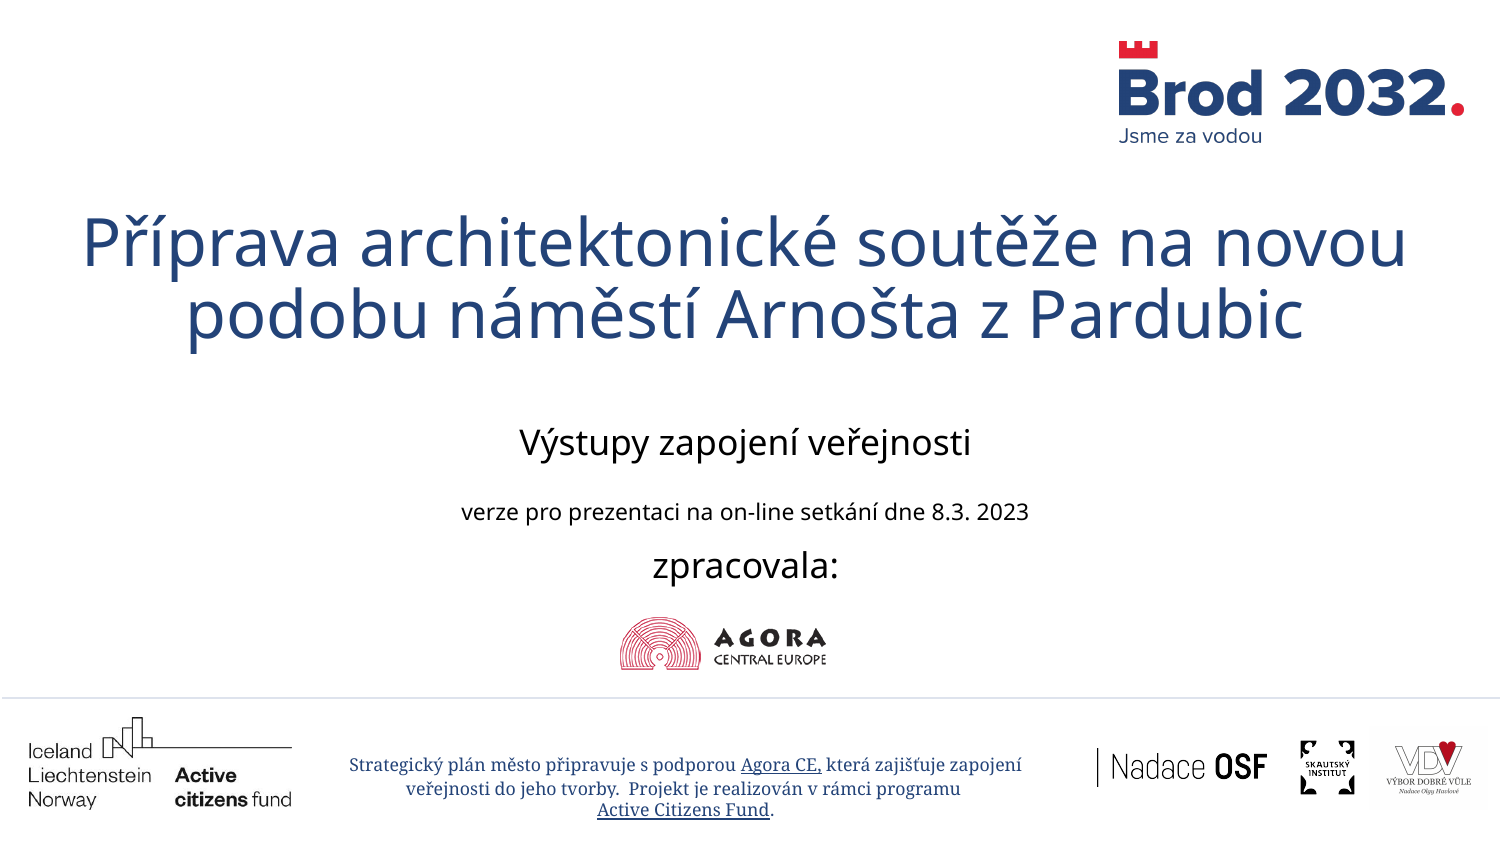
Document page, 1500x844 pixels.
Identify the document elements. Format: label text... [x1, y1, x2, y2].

picture [1290, 730, 1365, 805]
picture [1119, 41, 1464, 143]
picture [1097, 748, 1267, 787]
picture [1369, 726, 1488, 810]
picture [612, 606, 843, 675]
title Příprava architektonické soutěže na novou podobu náměstí Arnošta z Pardubic Výstupy zapojení veřejnosti verze pro prezentaci na on-line setkání dne 8.3. 2023 zpracovala: [0, 309, 1500, 641]
picture [29, 717, 292, 810]
